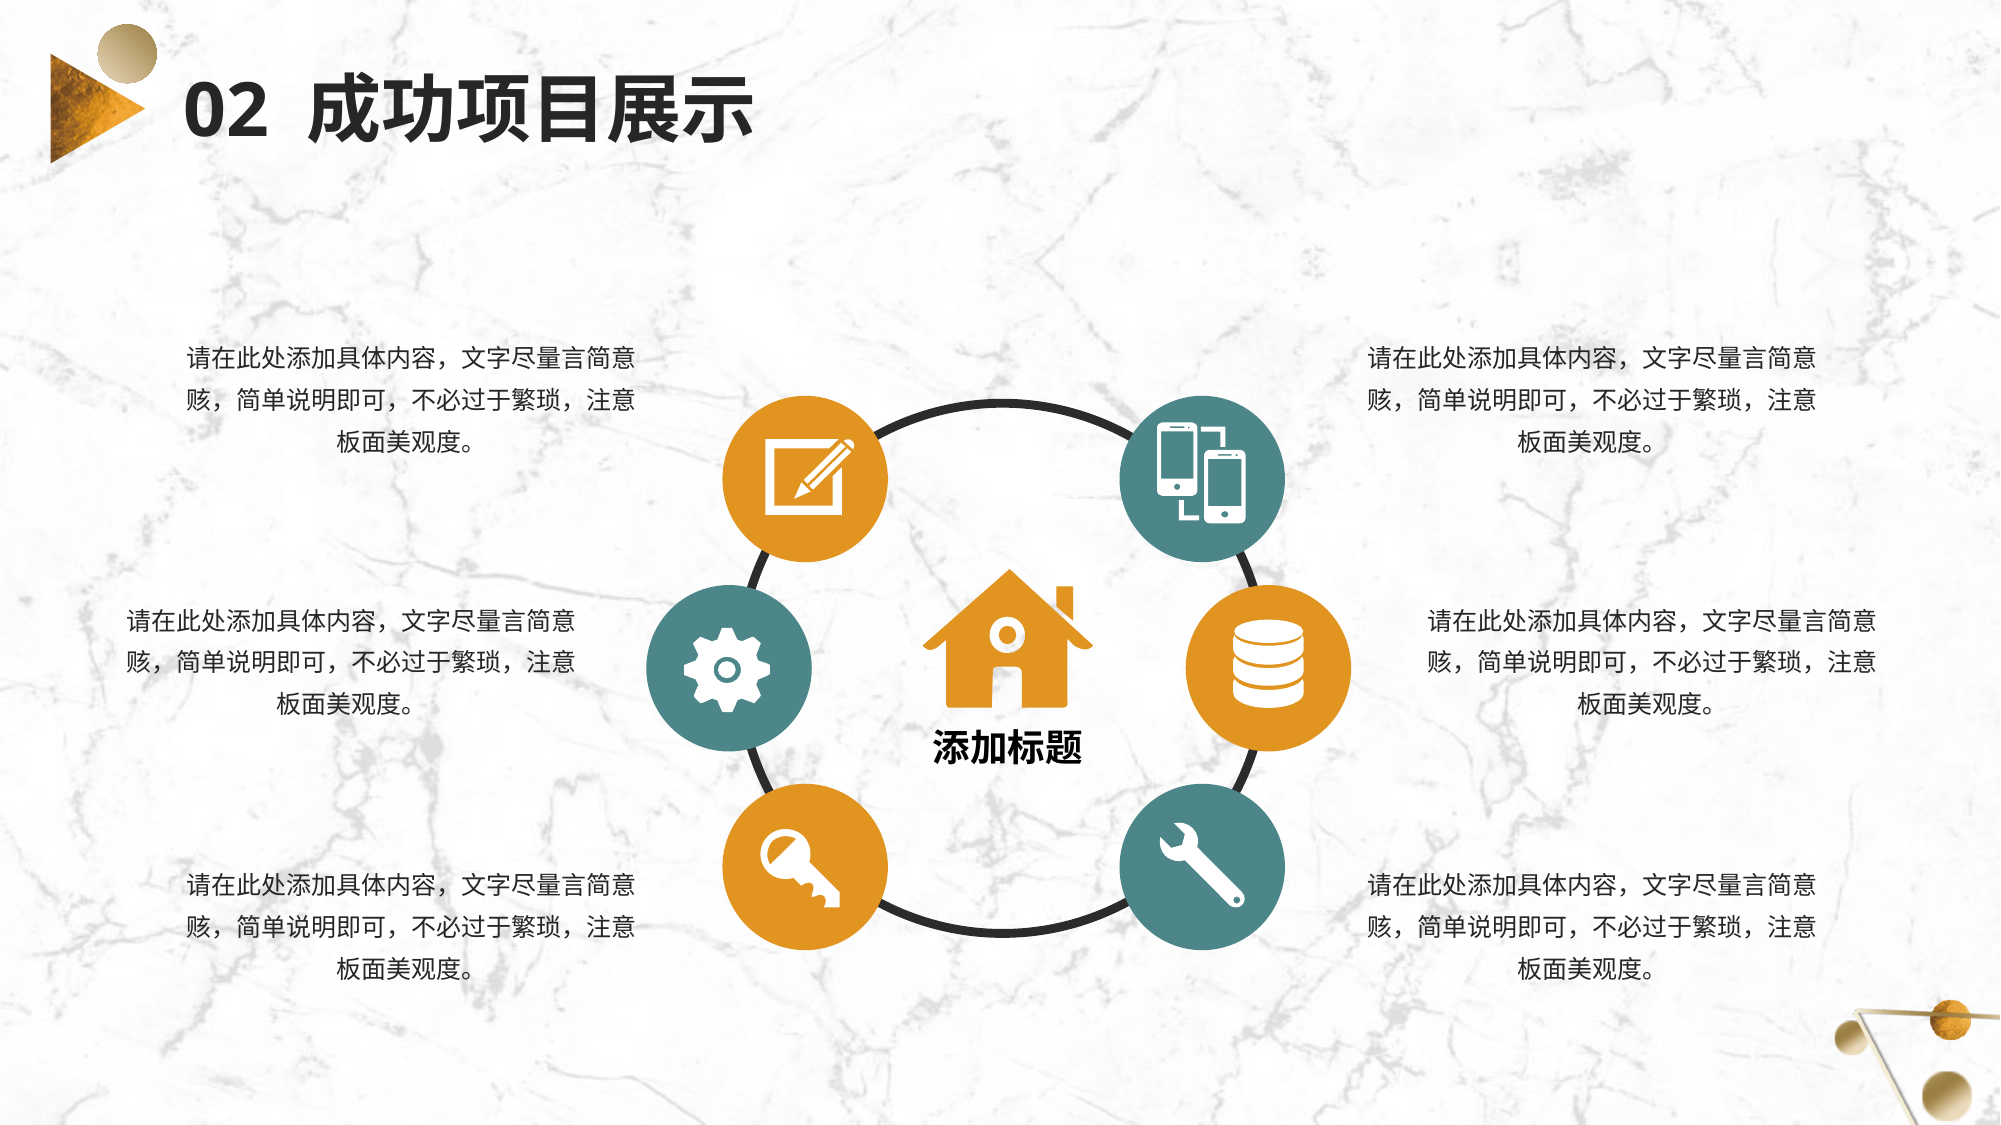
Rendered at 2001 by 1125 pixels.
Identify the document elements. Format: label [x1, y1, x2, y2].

picture [0, 0, 2000, 1125]
text_box [116, 327, 1888, 988]
